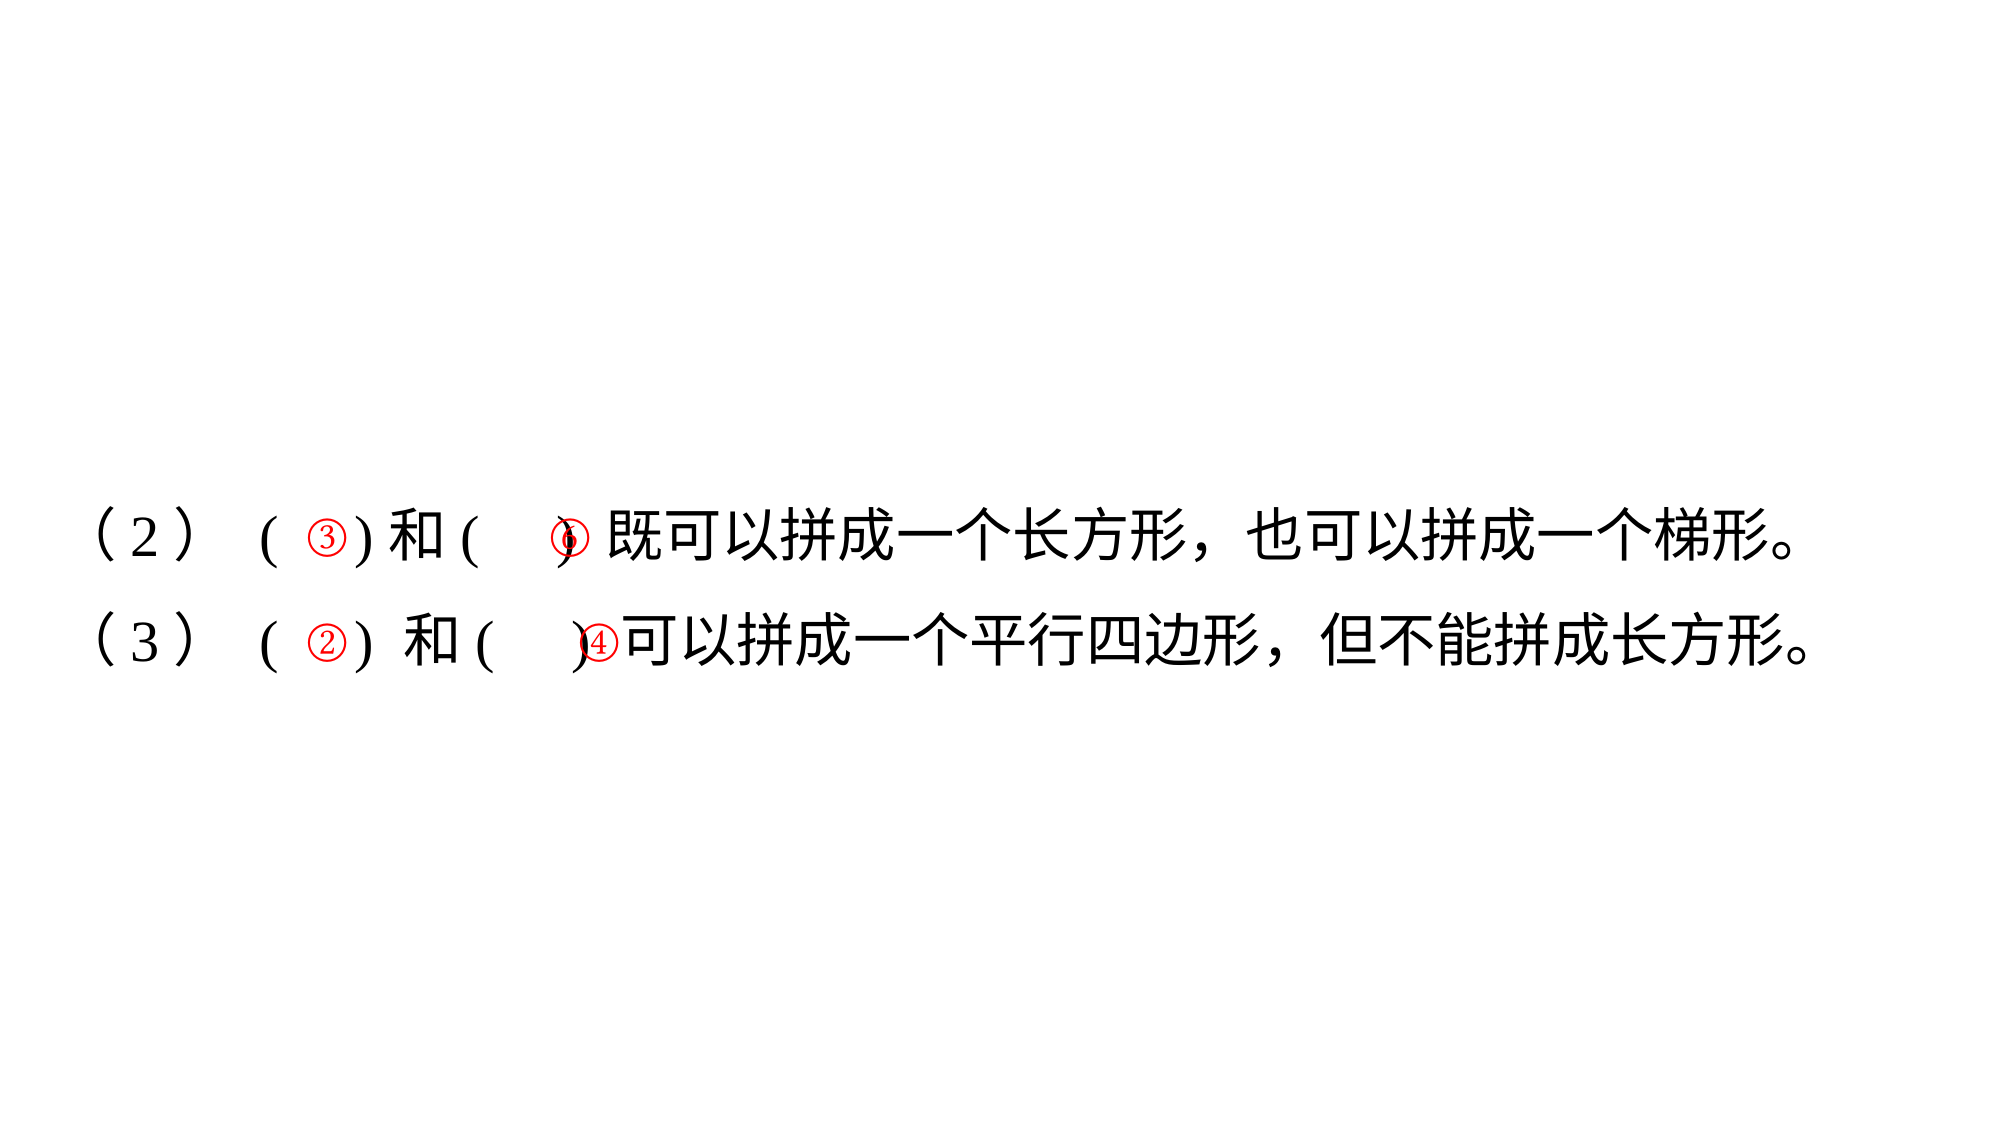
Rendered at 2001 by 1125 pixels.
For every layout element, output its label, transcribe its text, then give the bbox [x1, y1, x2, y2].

text_box （3） ( ) 和( ) 可以拼成一个平行四边形，但不能拼成长方形。 [364, 568, 564, 662]
text_box ⑥ [535, 463, 607, 557]
text_box （2） ( )和( ) 既可以拼成一个长方形，也可以拼成一个梯形。 [607, 463, 1943, 557]
text_box （2） ( )和( ) 既可以拼成一个长方形，也可以拼成一个梯形。 [364, 463, 535, 557]
text_box ③ [291, 463, 364, 557]
text_box （3） ( ) 和( ) 可以拼成一个平行四边形，但不能拼成长方形。 [636, 568, 1943, 662]
text_box （2） ( )和( ) 既可以拼成一个长方形，也可以拼成一个梯形。 [58, 463, 291, 557]
text_box ② [291, 568, 364, 662]
text_box （3） ( ) 和( ) 可以拼成一个平行四边形，但不能拼成长方形。 [58, 568, 291, 662]
text_box ④ [564, 568, 636, 662]
